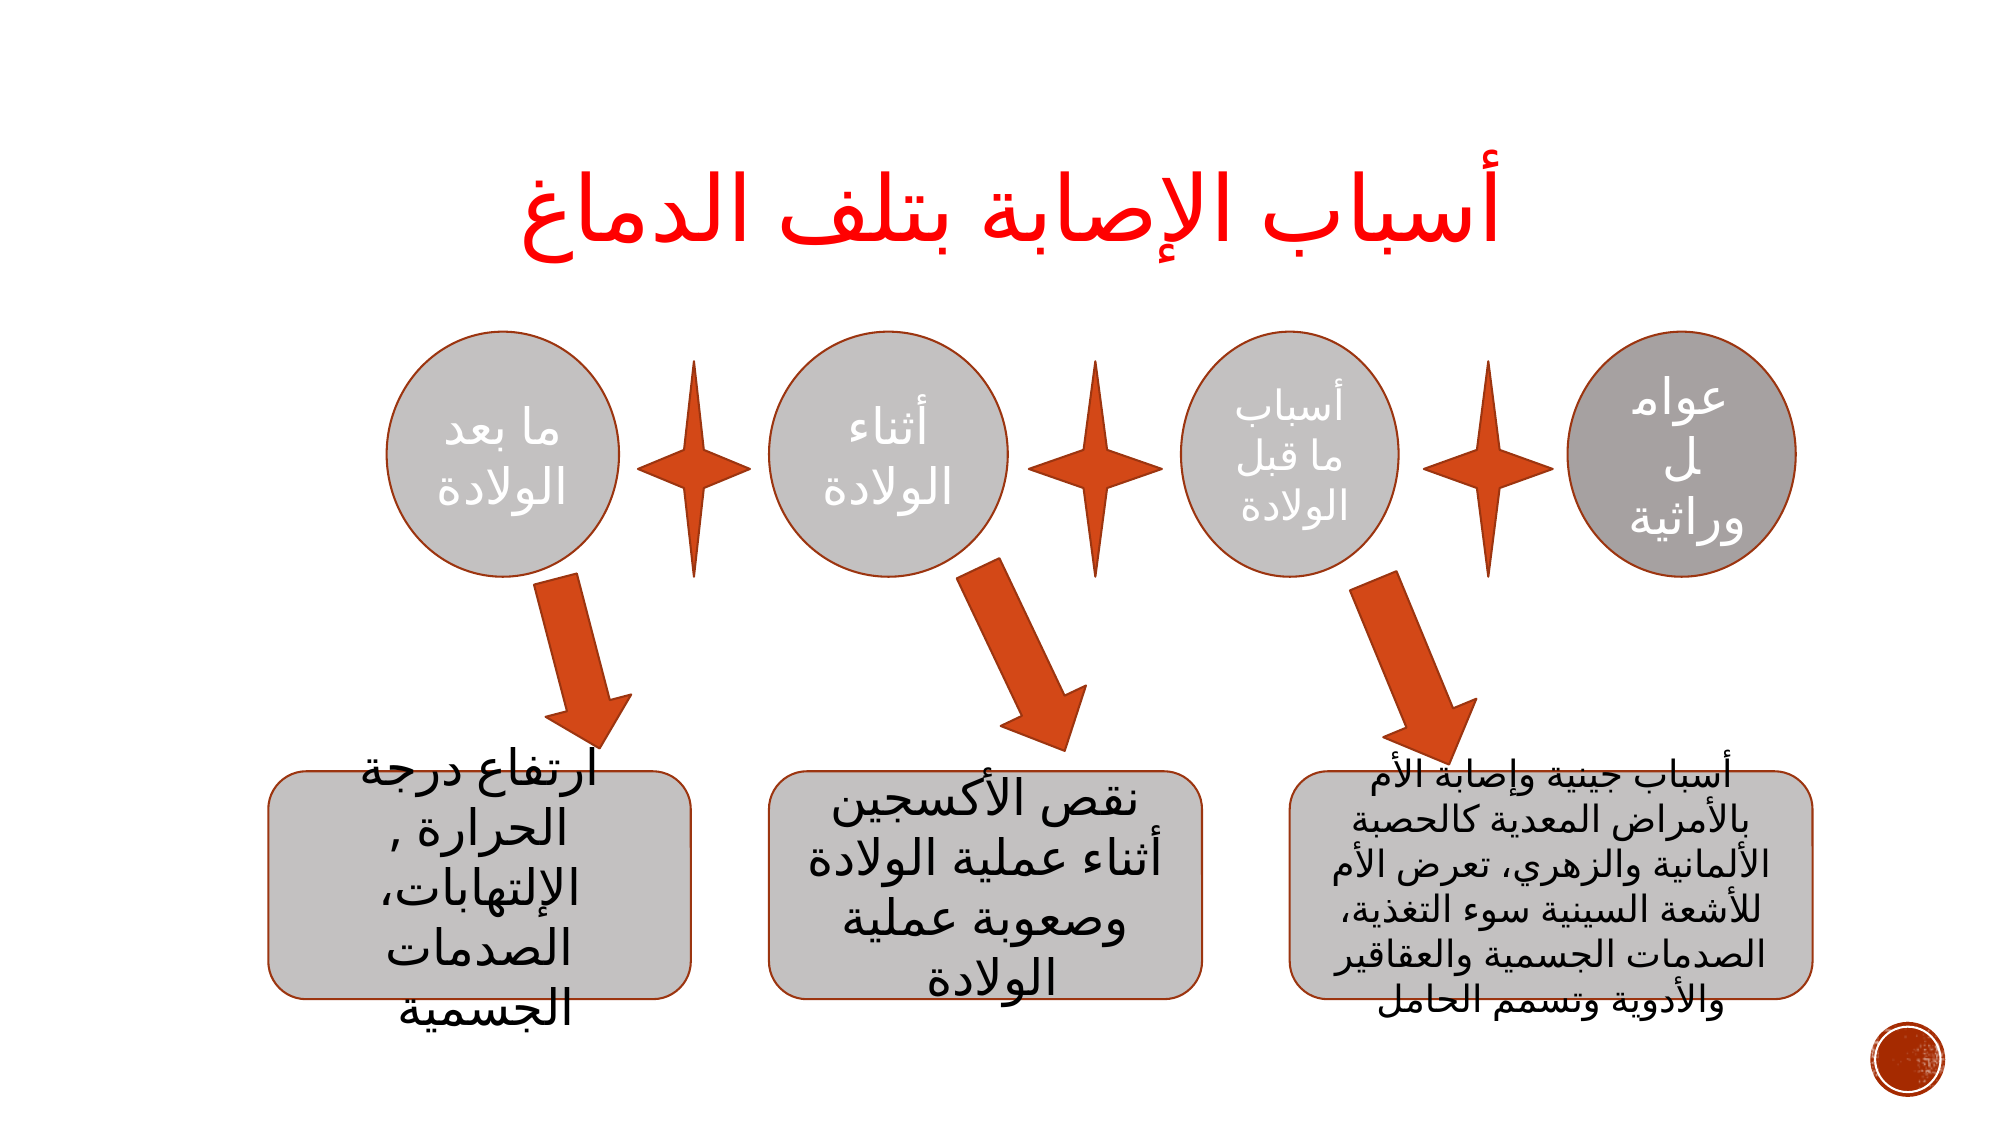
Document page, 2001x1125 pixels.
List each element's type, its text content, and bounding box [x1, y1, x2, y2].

text_box ارتفاع درجة الحرارة , الإلتهابات، الصدمات الجسمية [267, 770, 692, 1001]
text_box ما بعد الولادة [385, 330, 621, 578]
text_box عوامل وراثية [1566, 330, 1797, 578]
text_box أثناء الولادة [767, 330, 1009, 578]
text_box [532, 572, 633, 750]
title أسباب الإصابة بتلف الدماغ [175, 79, 1826, 344]
text_box [1422, 360, 1554, 578]
text_box نقص الأكسجين أثناء عملية الولادة وصعوبة عملية الولادة [767, 770, 1204, 1001]
text_box [955, 557, 1087, 752]
text_box [636, 360, 751, 578]
text_box [1348, 570, 1478, 766]
text_box أسباب ما قبل الولادة [1179, 330, 1400, 578]
text_box [1027, 360, 1163, 578]
text_box أسباب جينية وإصابة الأم بالأمراض المعدية كالحصبة الألمانية والزهري، تعرض الأم للأشعة السينية سوء التغذية، الصدمات الجسمية والعقاقير والأدوية وتسمم الحامل [1288, 770, 1814, 1001]
